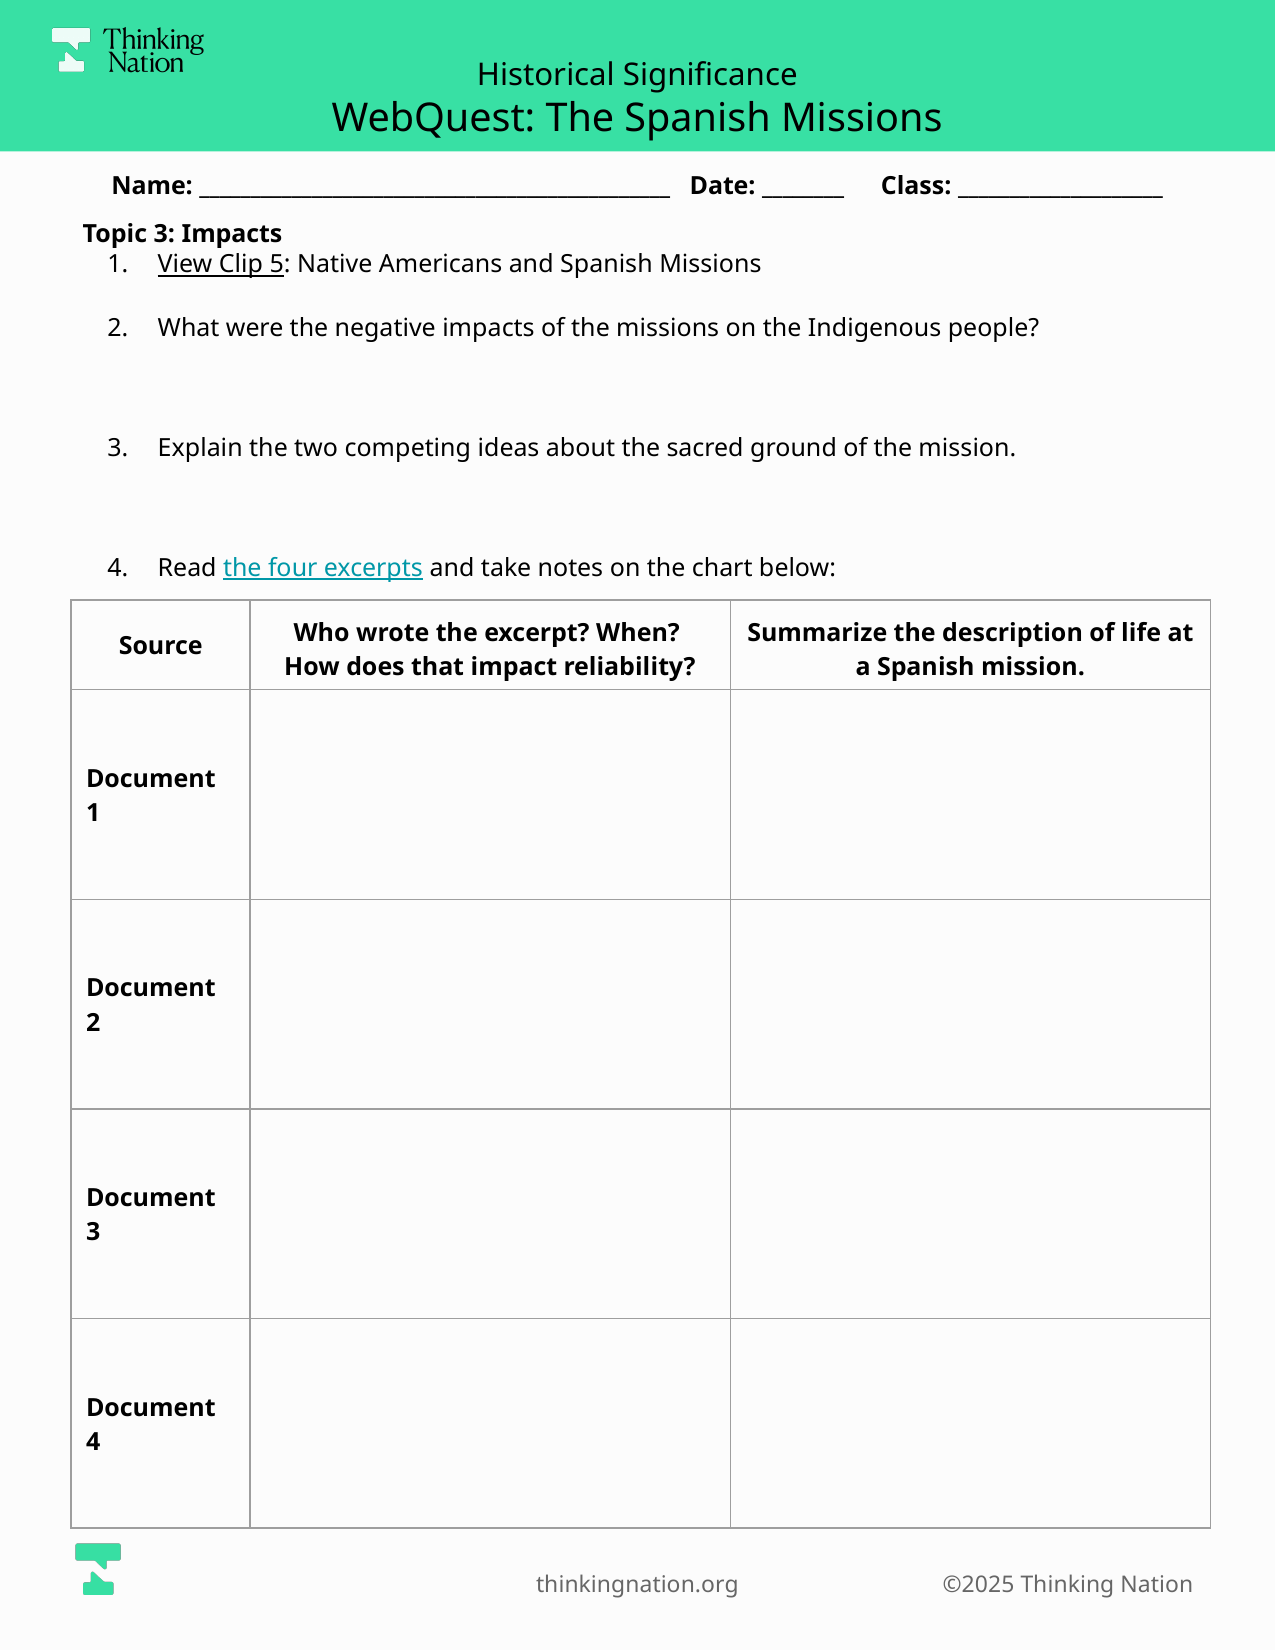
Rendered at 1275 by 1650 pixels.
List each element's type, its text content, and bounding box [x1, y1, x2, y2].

table_cell [731, 690, 1210, 899]
picture [35, 13, 210, 87]
text_box ©2025 Thinking Nation [907, 1553, 1210, 1605]
table_cell [731, 900, 1210, 1108]
table_cell [731, 1110, 1210, 1318]
table_header Summarize the description of life at a Spanish mission. [731, 601, 1210, 689]
text_box Topic 3: Impacts View Clip 5: Native Americans and Spanish Missions What were the negative impacts of the missions on the Indigenous people? Explain the two competing ideas about the sacred ground of the mission. Read the four excerpts and take notes on the chart below: [67, 215, 1208, 601]
table_cell Document 1 [72, 690, 249, 899]
table_cell [731, 1319, 1210, 1527]
text_box thinkingnation.org [486, 1553, 789, 1605]
table_cell [251, 1110, 730, 1318]
table_cell Document 4 [72, 1319, 249, 1527]
picture [62, 1533, 134, 1605]
table_cell Document 2 [72, 900, 249, 1108]
text_box Historical Significance WebQuest: The Spanish Missions [0, 0, 1275, 152]
text_box Name: ______________________________________________ Date: ________ Class: ____________________ [35, 154, 1239, 215]
table_cell [251, 690, 730, 899]
table_header Who wrote the excerpt? When? How does that impact reliability? [251, 601, 730, 689]
table_cell [251, 1319, 730, 1527]
table_cell Document 3 [72, 1110, 249, 1318]
table_cell [251, 900, 730, 1108]
table_header Source [72, 601, 249, 689]
